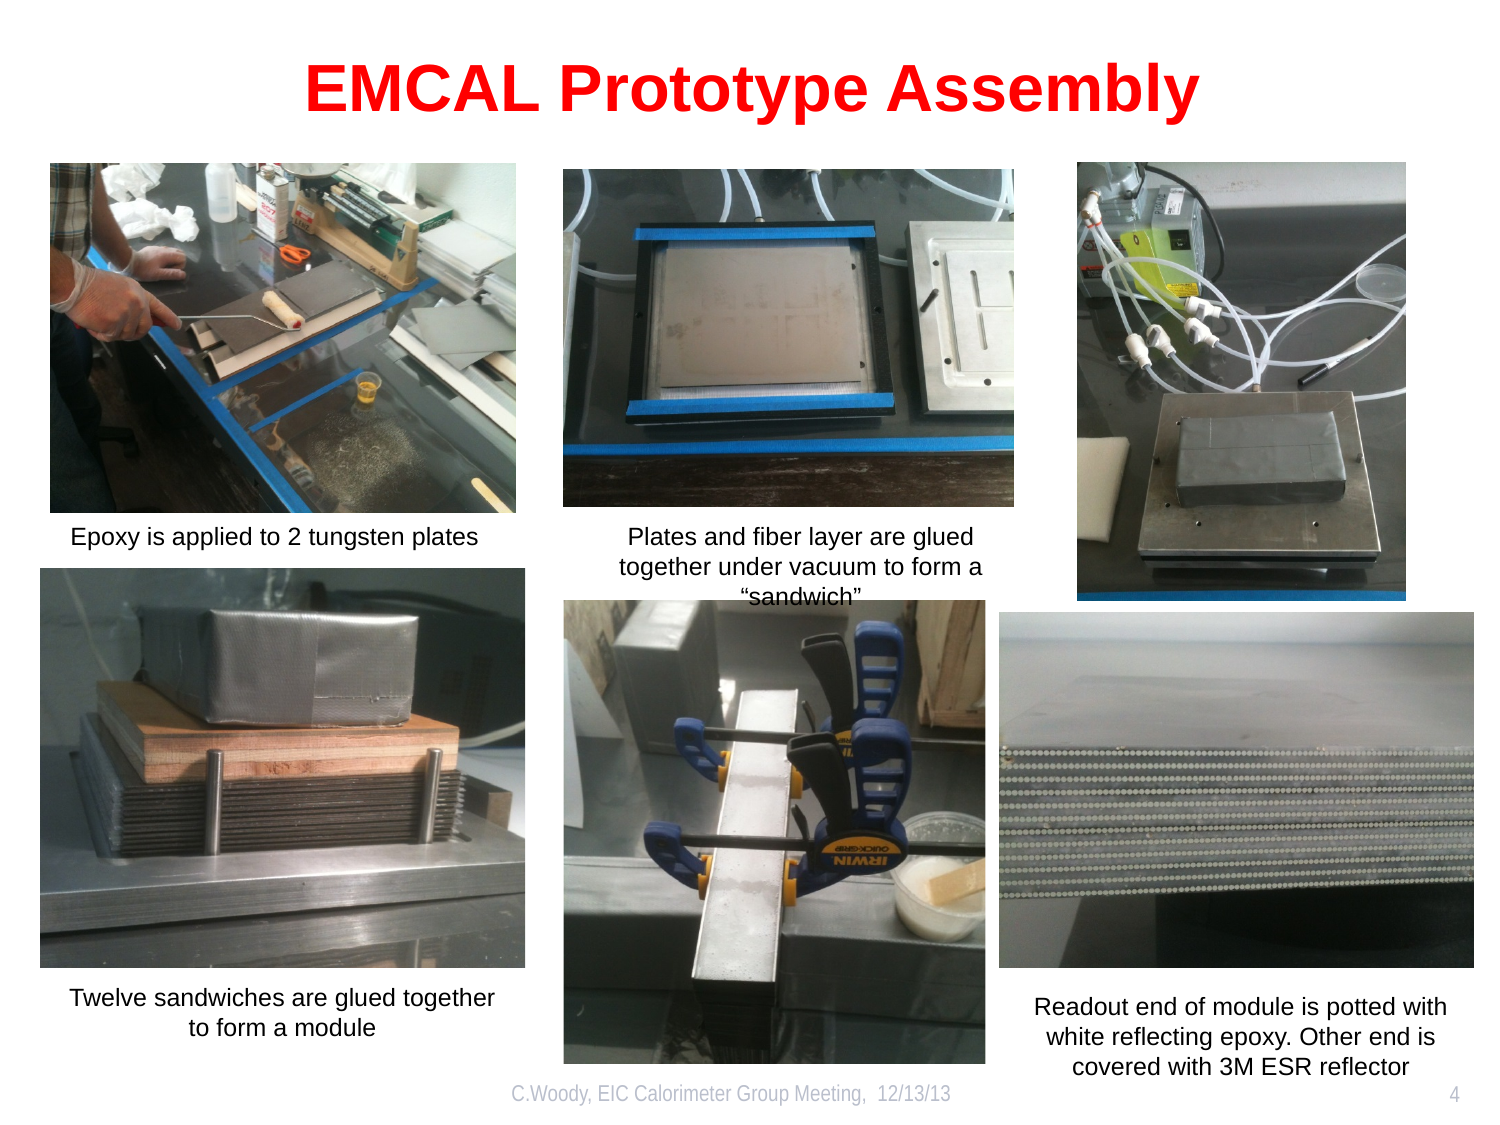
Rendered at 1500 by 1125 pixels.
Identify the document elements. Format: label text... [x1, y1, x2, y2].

text_box Plates and fiber layer are glued together under vacuum to form a “sandwich” [563, 512, 1039, 608]
picture [1076, 162, 1406, 601]
picture [39, 568, 526, 968]
slide_number 4 [1125, 1074, 1475, 1113]
text_box EMCAL Prototype Assembly [77, 24, 1428, 145]
picture [563, 168, 1014, 508]
footer C.Woody, EIC Calorimeter Group Meeting, 12/13/13 [450, 1072, 1013, 1113]
text_box Twelve sandwiches are glued together to form a module [44, 976, 521, 1049]
picture [49, 163, 516, 513]
text_box Readout end of module is potted with white reflecting epoxy. Other end is covered with 3M ESR reflector [1012, 983, 1470, 1089]
picture [563, 600, 1475, 1064]
text_box Epoxy is applied to 2 tungsten plates [49, 520, 500, 558]
